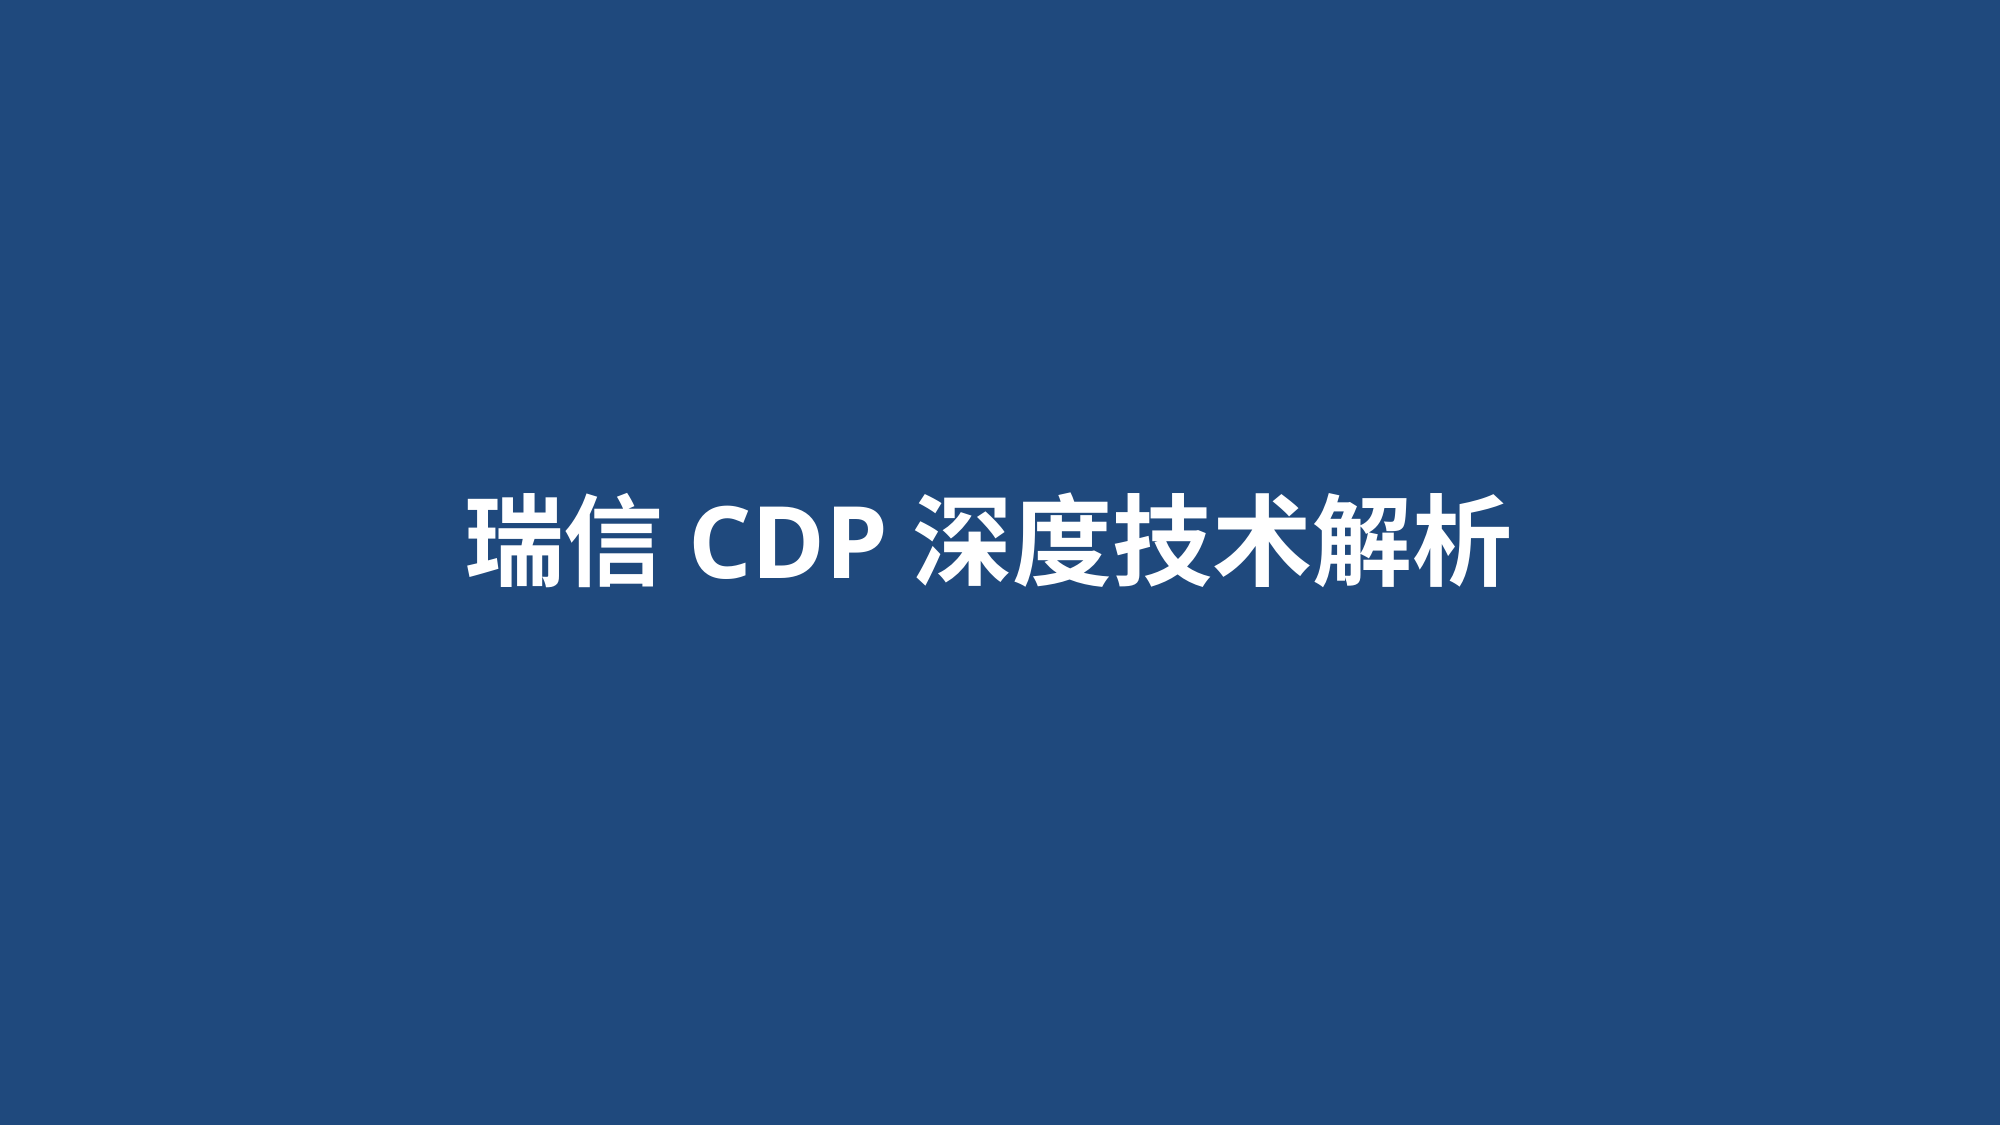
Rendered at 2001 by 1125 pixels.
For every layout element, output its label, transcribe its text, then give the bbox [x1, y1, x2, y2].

text_box 瑞信CDP深度技术解析 [449, 471, 1528, 606]
